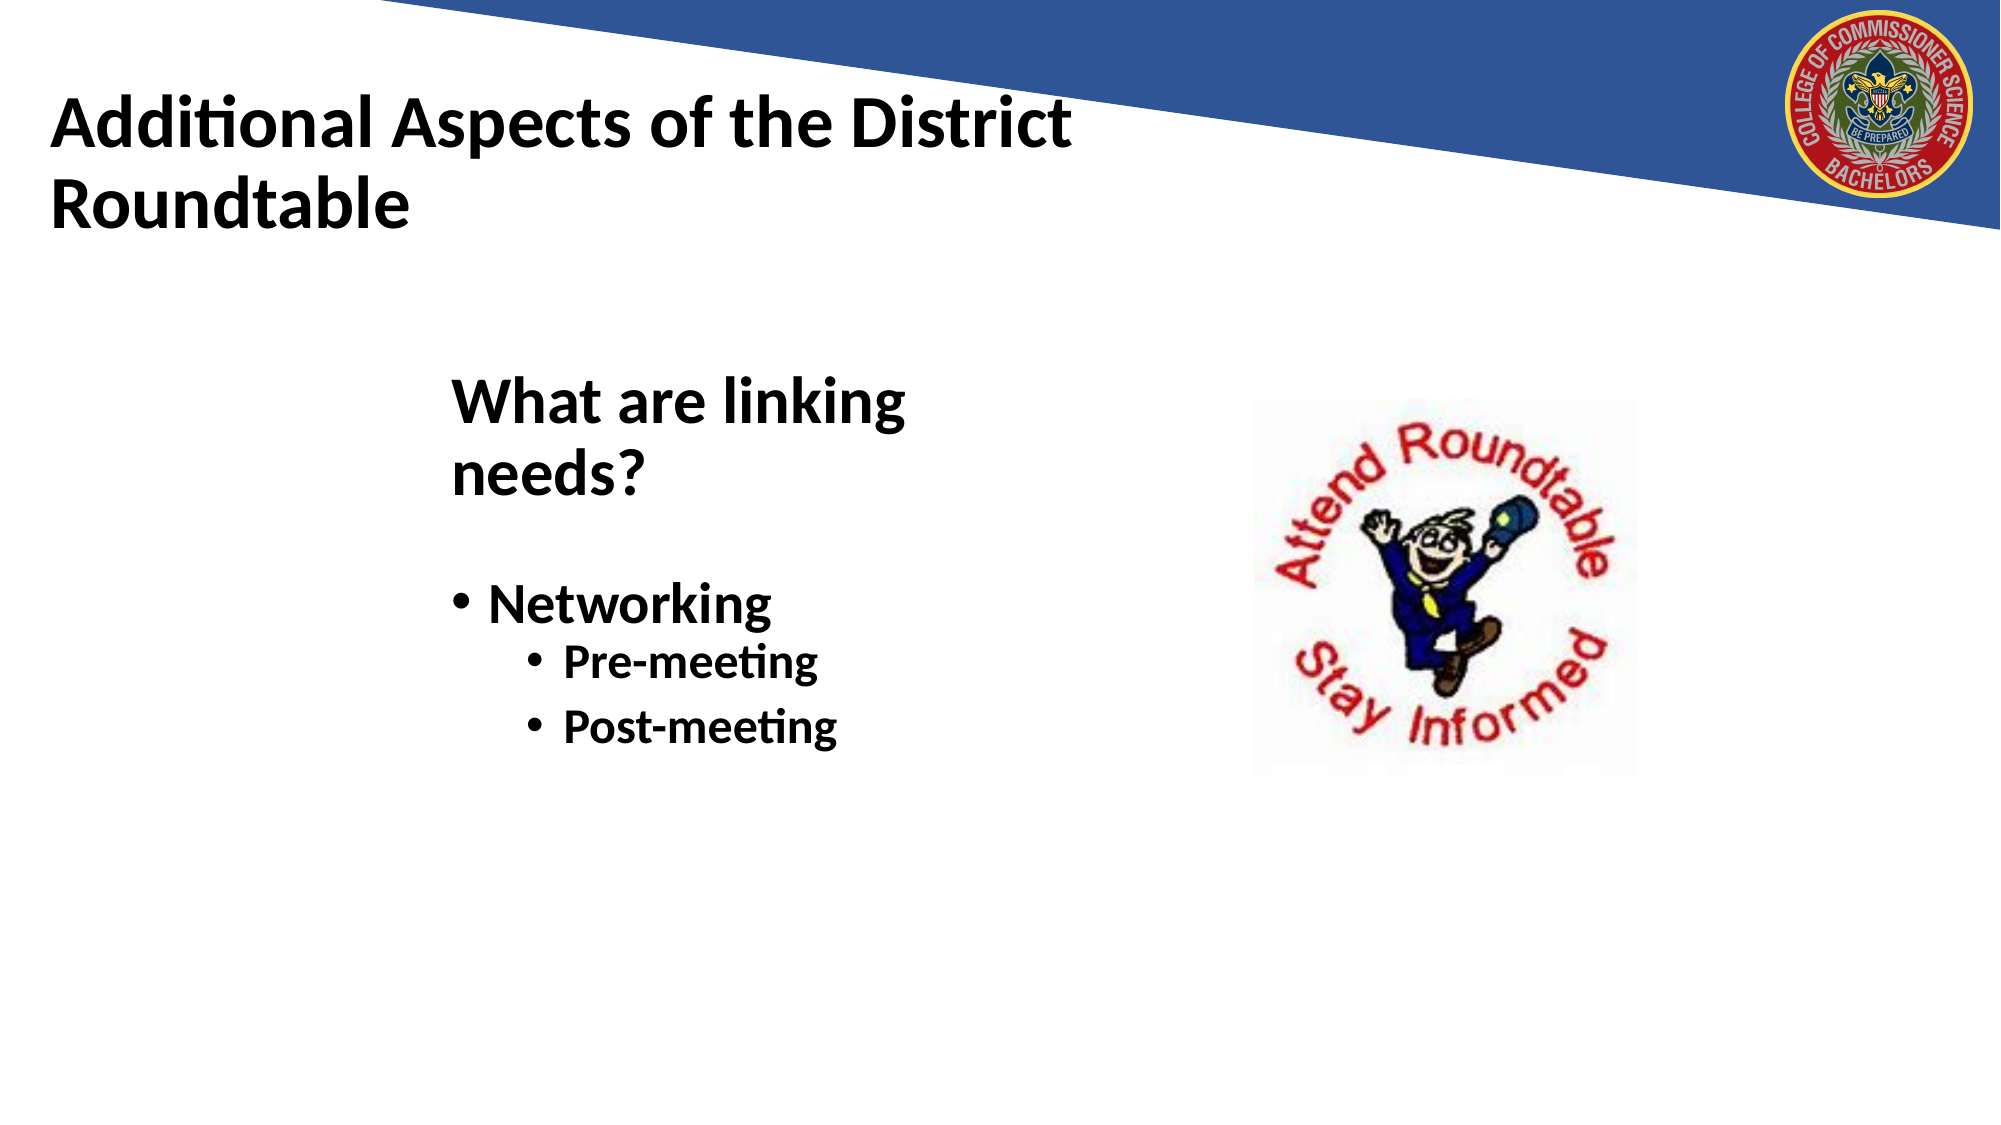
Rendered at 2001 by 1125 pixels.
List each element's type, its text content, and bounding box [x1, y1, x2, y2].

list What are linking needs? Networking Pre-meeting Post-meeting [436, 358, 1108, 869]
title Additional Aspects of the District Roundtable [35, 96, 1183, 231]
picture [1254, 399, 1637, 777]
picture [1785, 10, 1973, 198]
